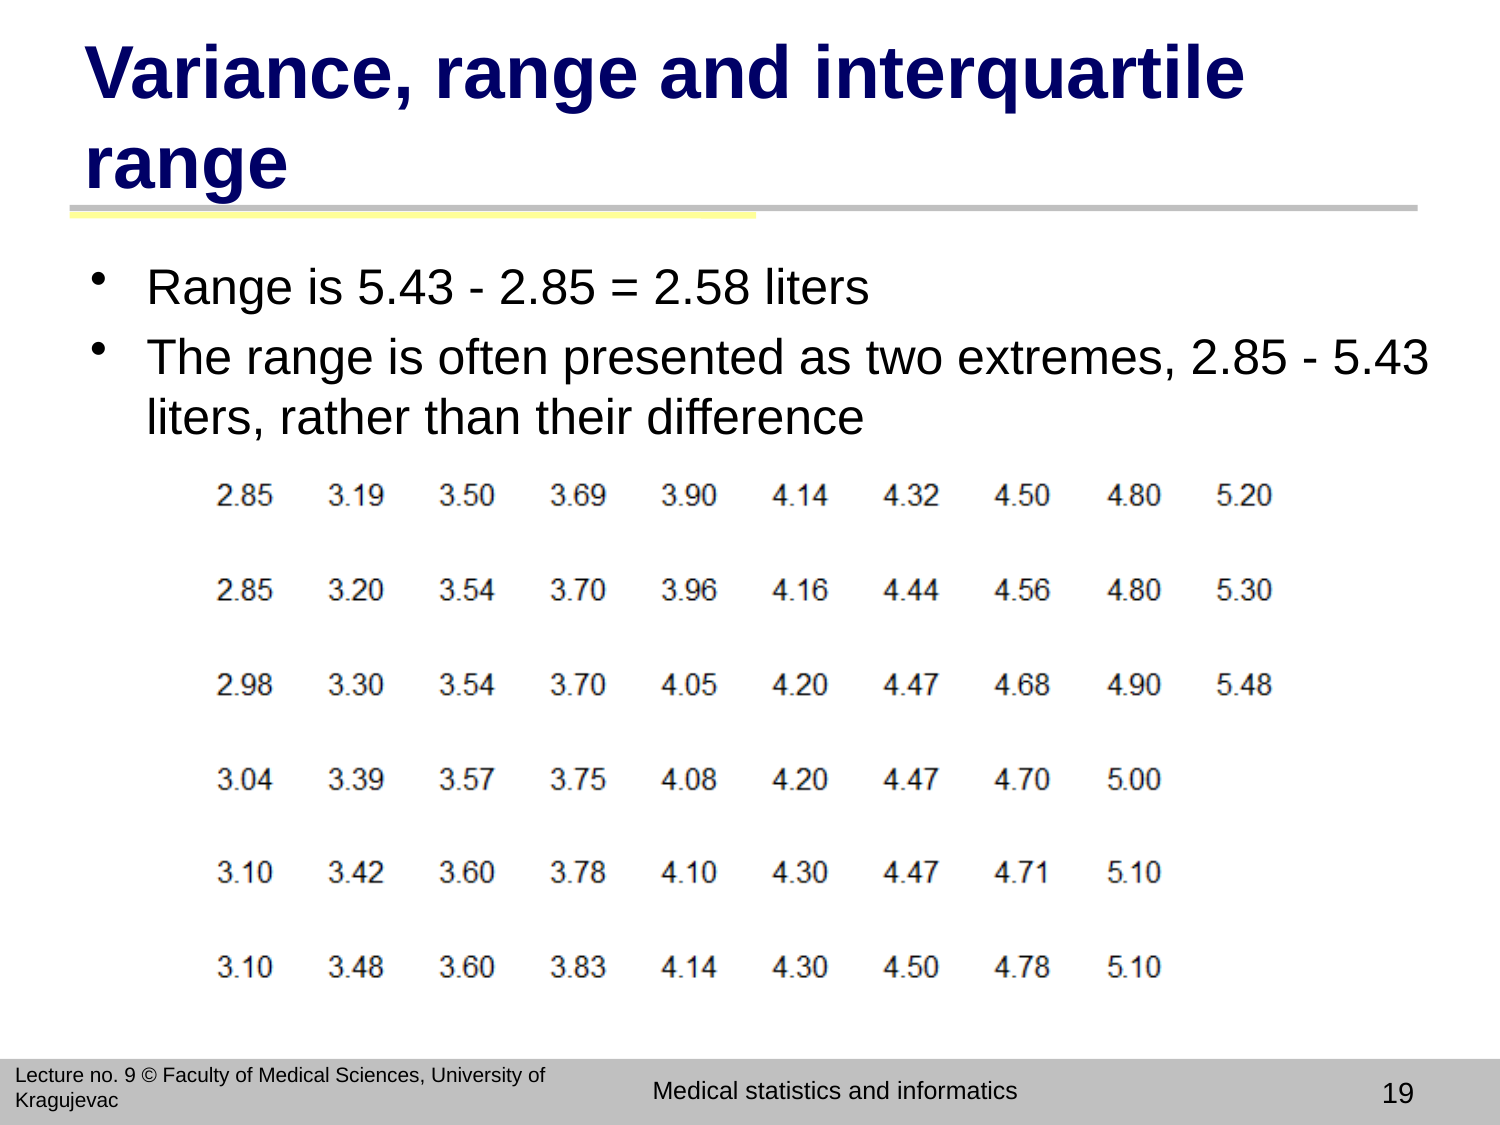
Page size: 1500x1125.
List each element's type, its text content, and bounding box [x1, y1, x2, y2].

picture [198, 446, 1304, 1018]
title Variance, range and interquartile range [69, 19, 1426, 208]
slide_number Lecture no. 9 © Faculty of Medical Sciences, University of Kragujevac [0, 1053, 611, 1108]
slide_number 19 [1164, 1066, 1430, 1125]
footer Medical statistics and informatics [512, 1066, 1160, 1125]
list Range is 5.43 - 2.85 = 2.58 liters The range is often presented as two extremes, 2.85 - 5.43 liters, rather than their difference [74, 246, 1500, 1023]
